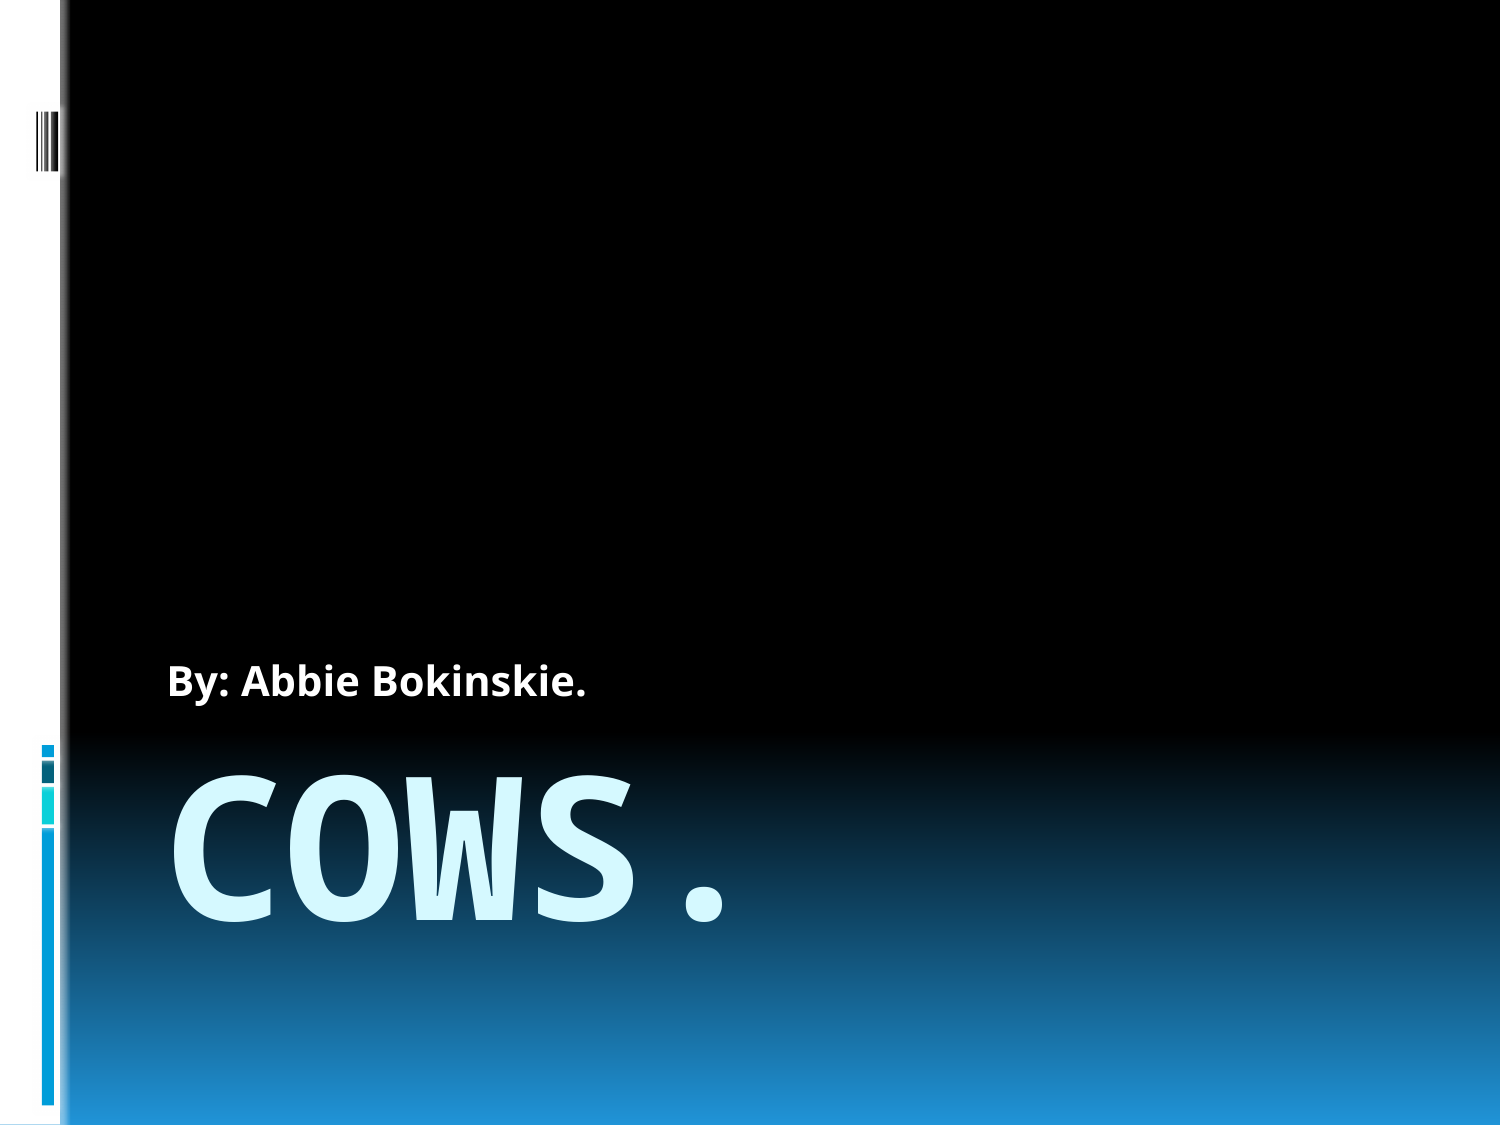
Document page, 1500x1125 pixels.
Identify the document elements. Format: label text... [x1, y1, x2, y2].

title Cows. [150, 713, 1425, 1037]
subtitle By: Abbie Bokinskie. [150, 464, 1425, 713]
